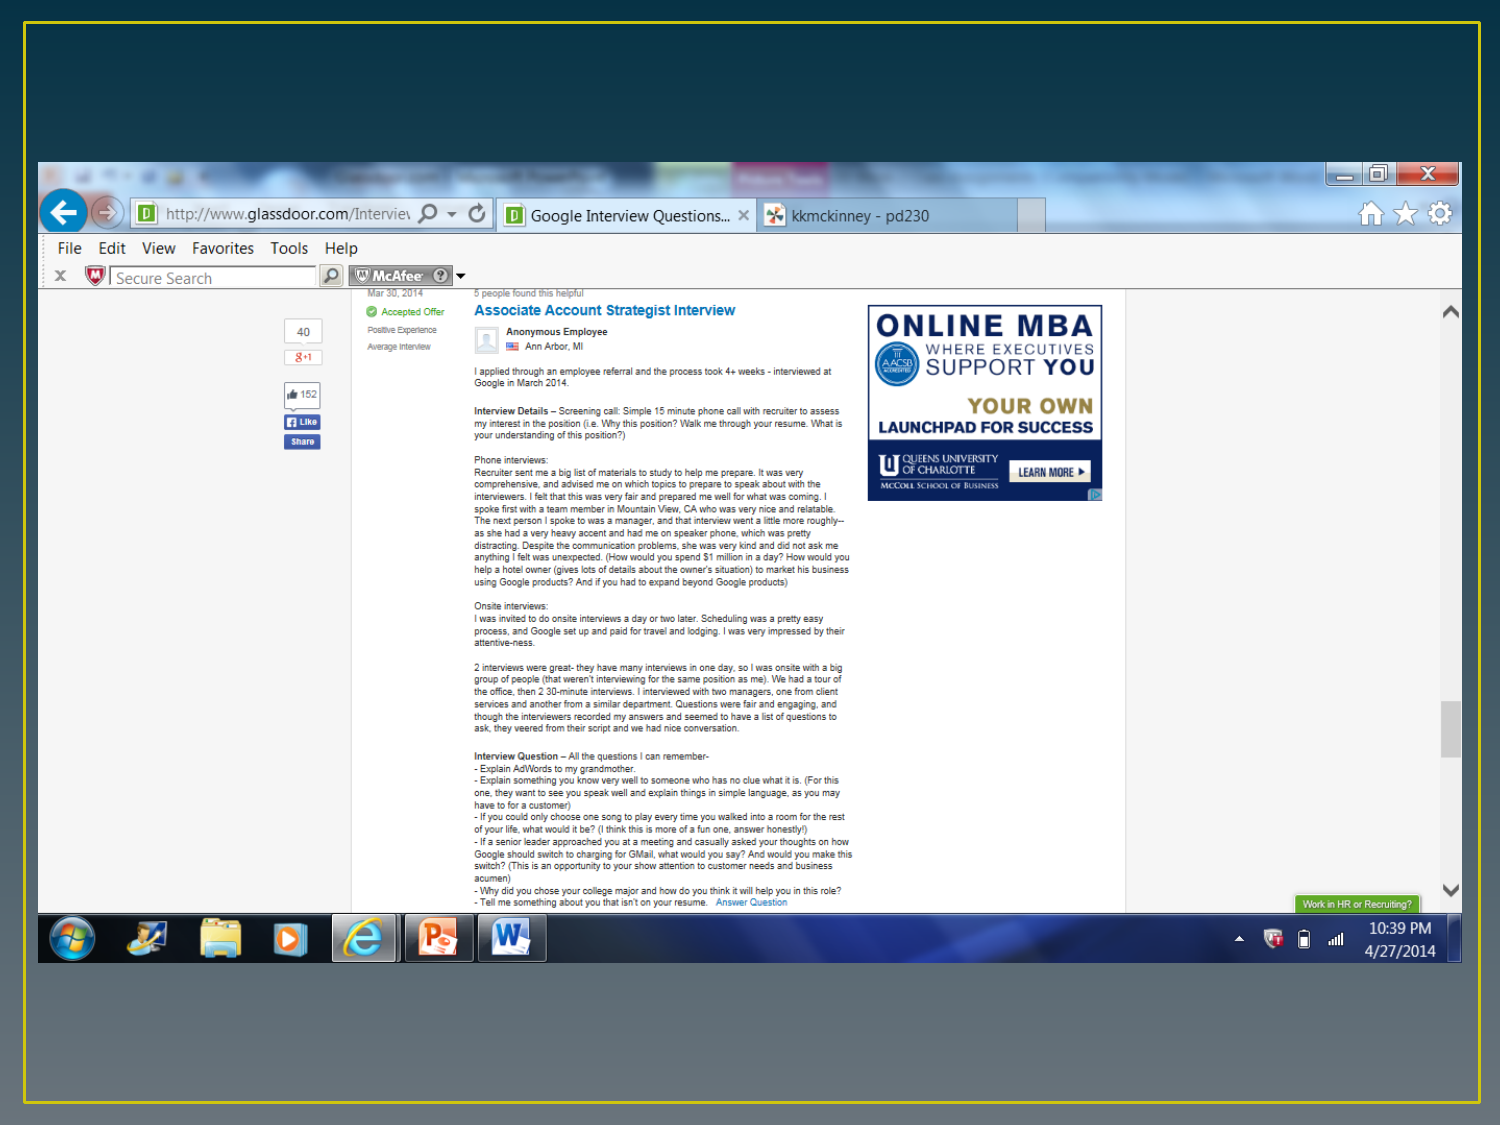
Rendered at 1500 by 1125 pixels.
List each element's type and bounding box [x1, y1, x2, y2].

picture [38, 162, 1462, 963]
